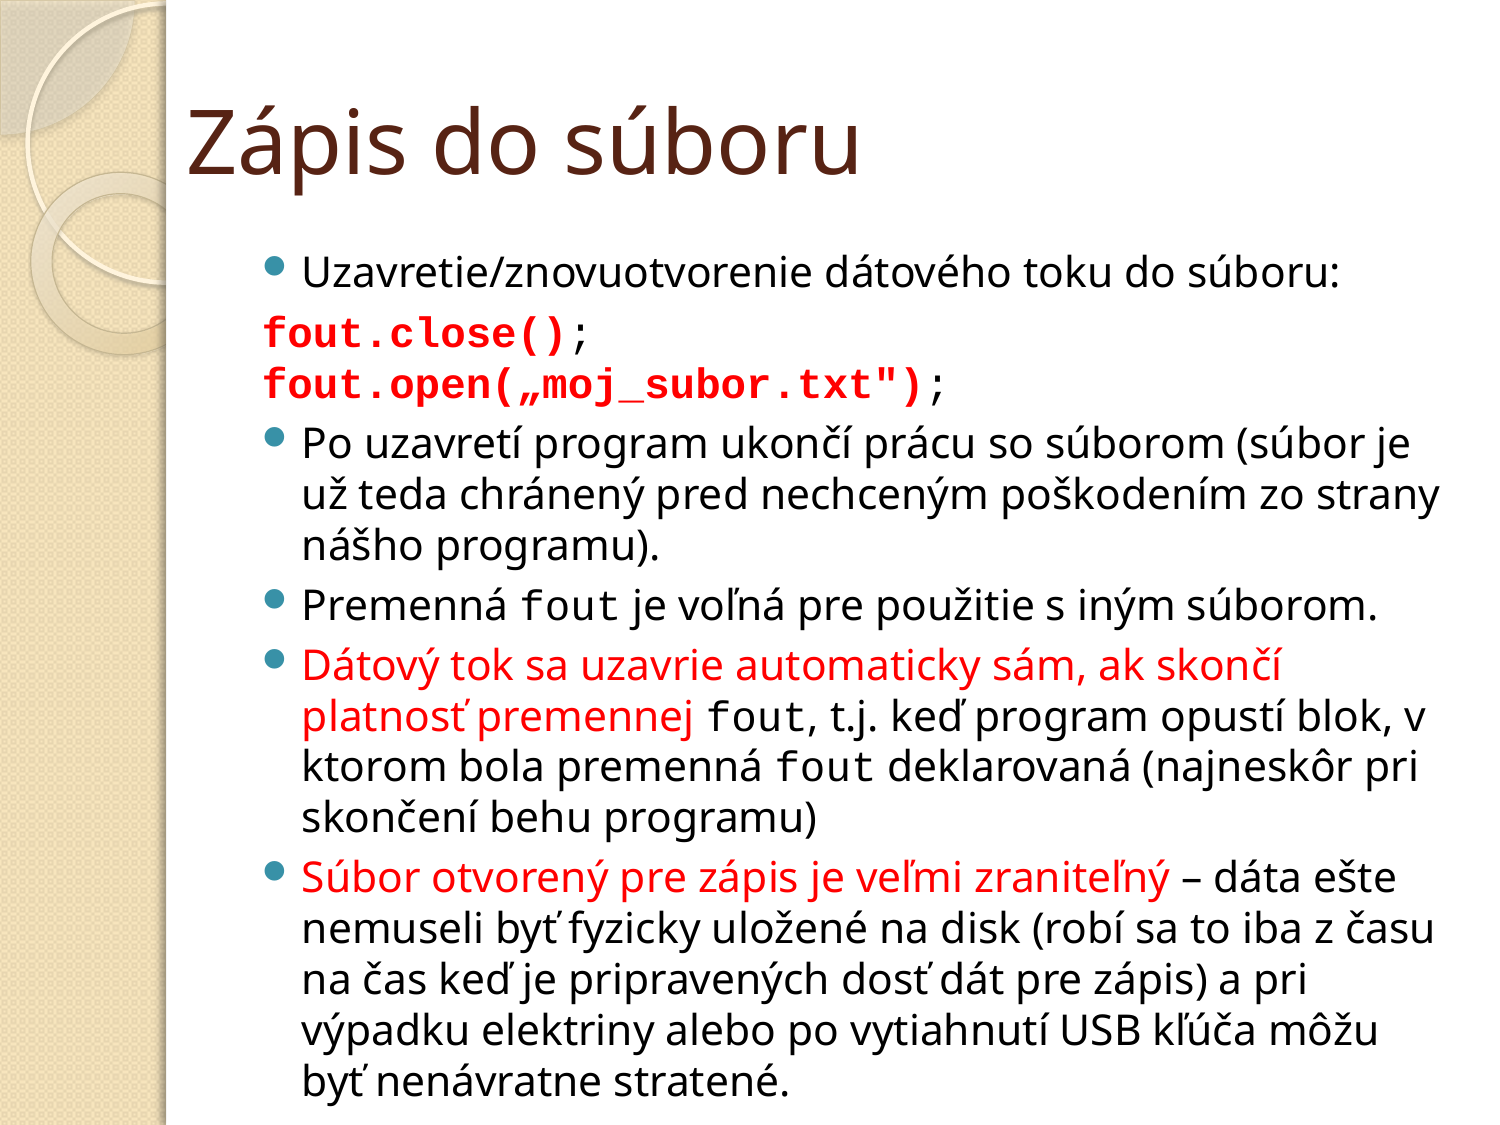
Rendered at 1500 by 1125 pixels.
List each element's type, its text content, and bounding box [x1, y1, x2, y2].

title Zápis do súboru [171, 45, 1466, 233]
list Uzavretie/znovuotvorenie dátového toku do súboru: fout.close(); fout.open(„moj_subor.txt"); Po uzavretí program ukončí prácu so súborom (súbor je už teda chránený pred nechceným poškodením zo strany nášho programu). Premenná fout je voľná pre použitie s iným súborom. Dátový tok sa uzavrie automaticky sám, ak skončí platnosť premennej fout, t.j. keď program opustí blok, v ktorom bola premenná fout deklarovaná (najneskôr pri skončení behu programu) Súbor otvorený pre zápis je veľmi zraniteľný – dáta ešte nemuseli byť fyzicky uložené na disk (robí sa to iba z času na čas keď je pripravených dosť dát pre zápis) a pri výpadku elektriny alebo po vytiahnutí USB kľúča môžu byť nenávratne stratené. [235, 237, 1466, 1125]
